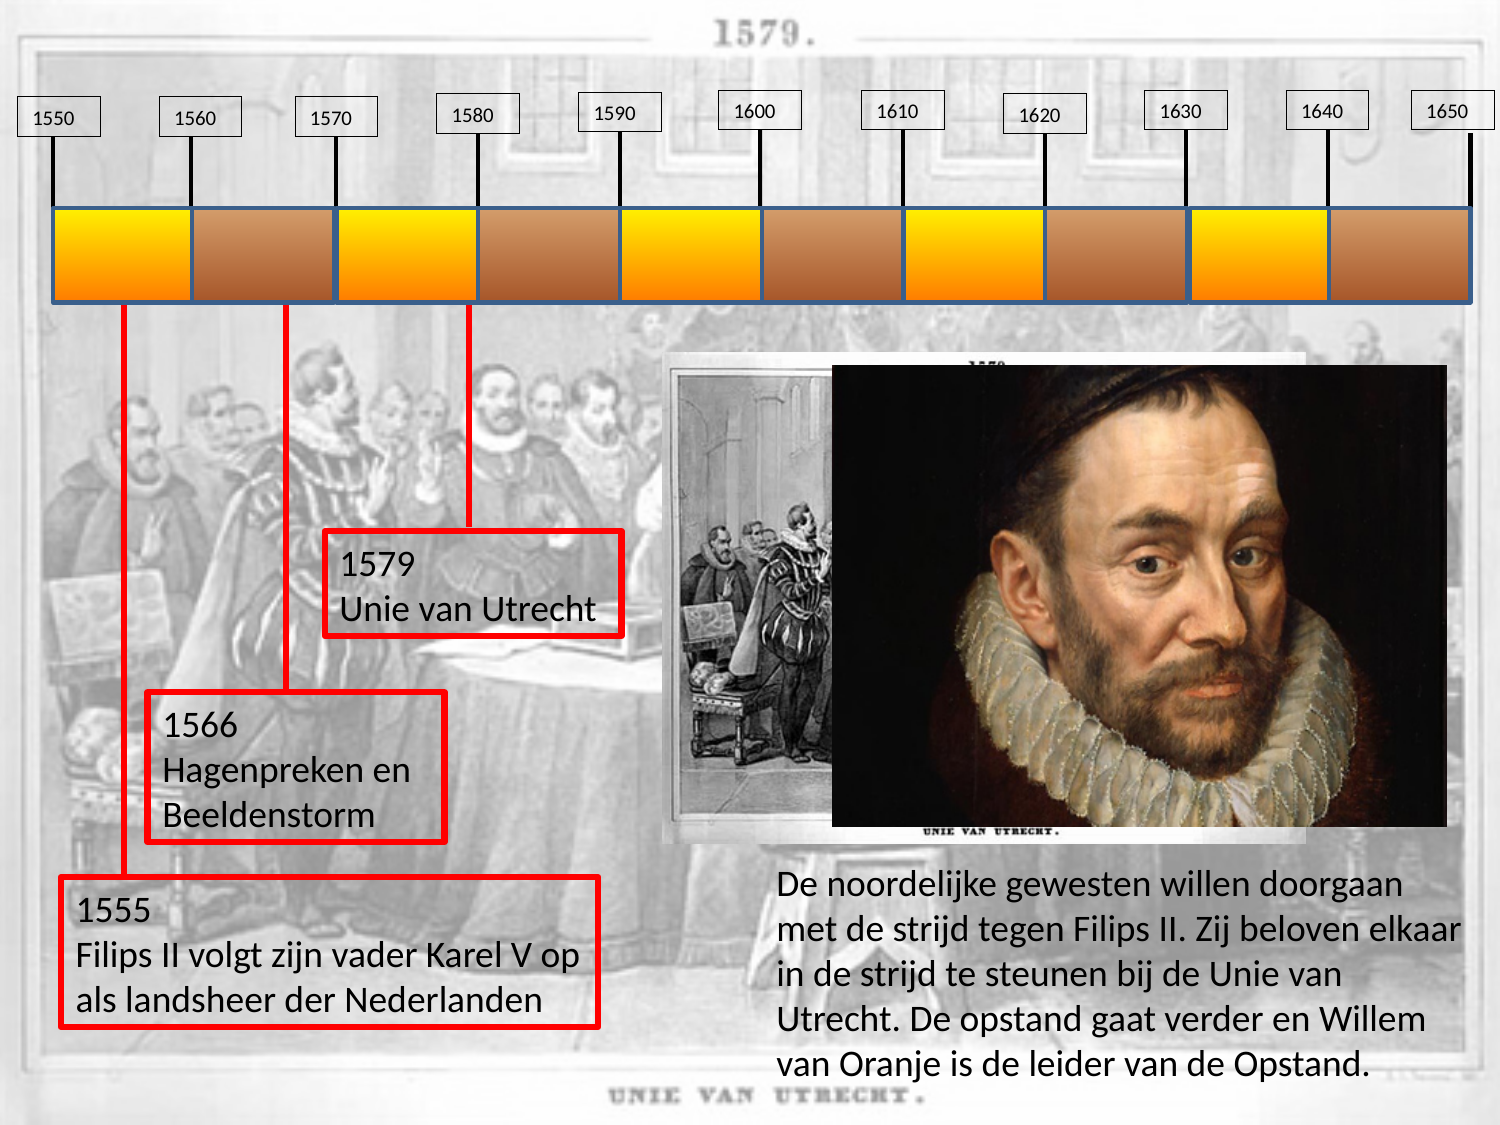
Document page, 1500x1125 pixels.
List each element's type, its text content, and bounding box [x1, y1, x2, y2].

text_box 1579 Unie van Utrecht [324, 531, 622, 636]
text_box 1640 [1286, 90, 1369, 130]
text_box [1043, 206, 1182, 305]
text_box 1630 [1144, 90, 1228, 130]
text_box 1590 [578, 92, 662, 132]
text_box [1331, 206, 1467, 305]
text_box [195, 206, 332, 305]
text_box [622, 206, 757, 305]
text_box 1555 Filips II volgt zijn vader Karel V op als landsheer der Nederlanden [60, 877, 599, 1027]
text_box 1550 [17, 96, 101, 137]
text_box 1560 [159, 96, 242, 137]
text_box 1600 [718, 90, 802, 130]
text_box 1650 [1411, 90, 1495, 130]
text_box 1566 Hagenpreken en Beeldenstorm [147, 692, 445, 843]
text_box 1610 [861, 90, 945, 130]
text_box De noordelijke gewesten willen doorgaan met de strijd tegen Filips II. Zij beloven elkaar in de strijd te steunen bij de Unie van Utrecht. De opstand gaat verder en Willem van Oranje is de leider van de Opstand. [761, 851, 1479, 1092]
text_box [56, 206, 188, 305]
picture [662, 351, 1448, 845]
text_box [476, 206, 622, 305]
text_box [1189, 206, 1325, 305]
text_box [906, 206, 1043, 305]
text_box 1570 [295, 96, 378, 137]
text_box 1580 [436, 93, 520, 134]
text_box [339, 206, 473, 305]
text_box [763, 206, 899, 305]
text_box 1620 [1003, 93, 1087, 134]
